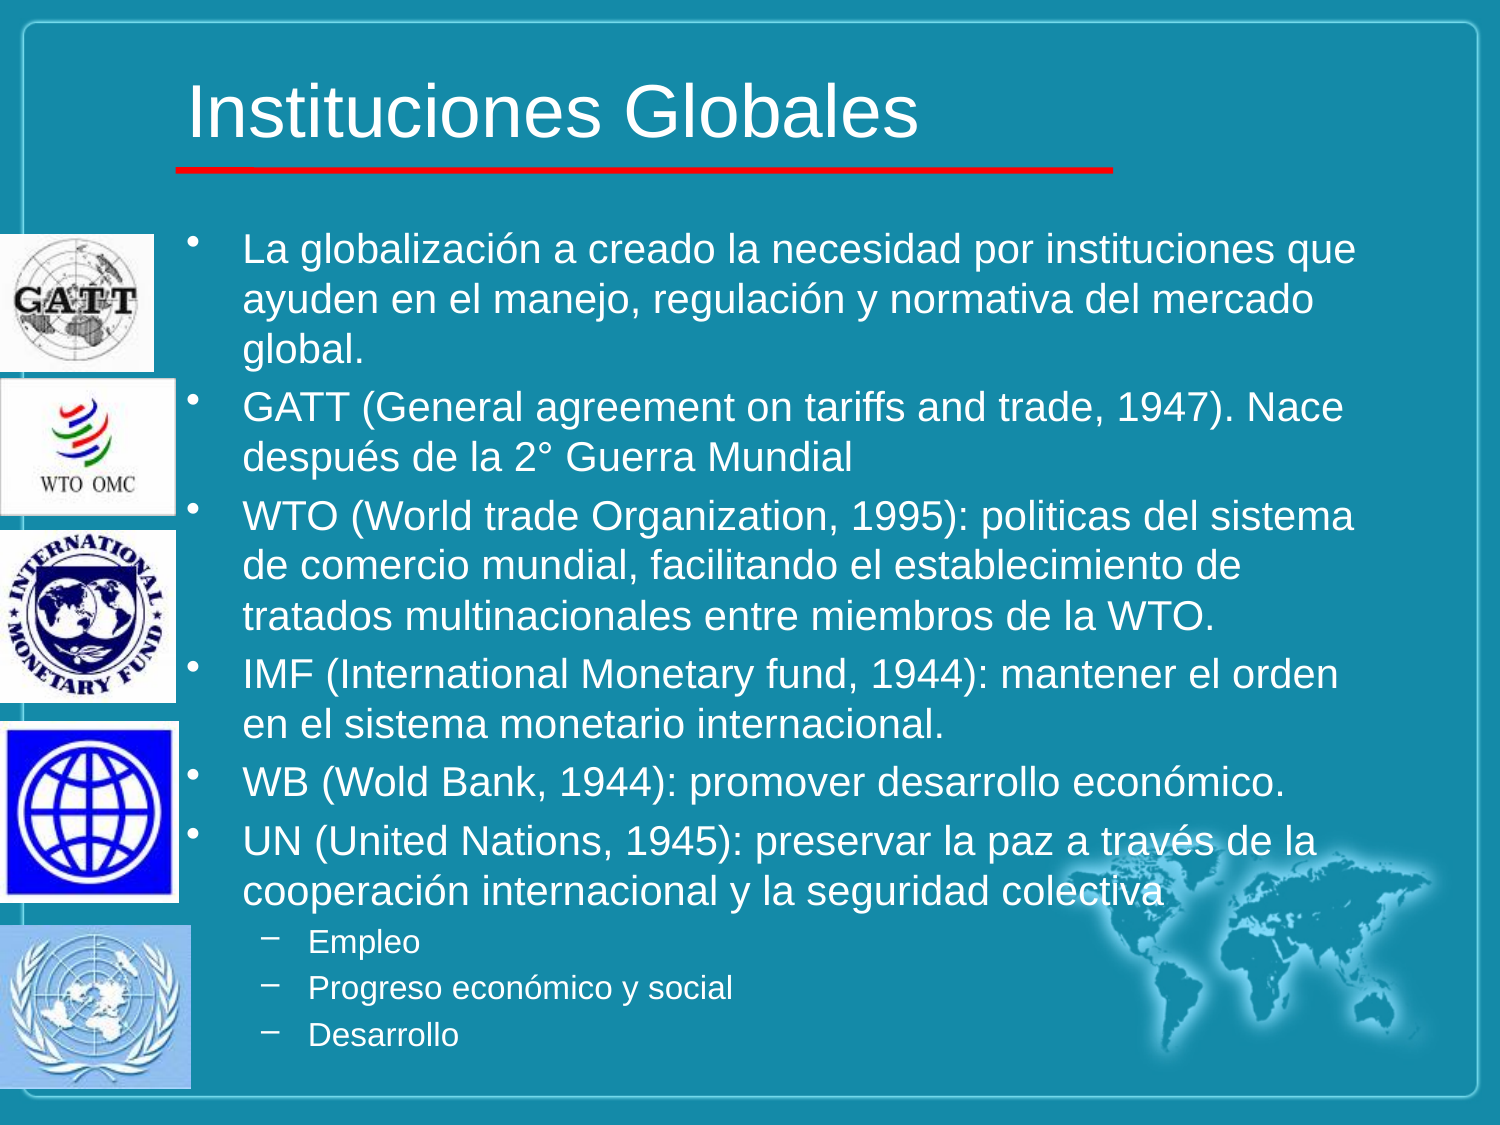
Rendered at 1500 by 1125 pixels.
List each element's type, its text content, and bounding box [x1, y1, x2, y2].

list La globalización a creado la necesidad por instituciones que ayuden en el manejo, regulación y normativa del mercado global. GATT (General agreement on tariffs and trade, 1947). Nace después de la 2° Guerra Mundial WTO (World trade Organization, 1995): politicas del sistema de comercio mundial, facilitando el establecimiento de tratados multinacionales entre miembros de la WTO. IMF (International Monetary fund, 1944): mantener el orden en el sistema monetario internacional. WB (Wold Bank, 1944): promover desarrollo económico. UN (United Nations, 1945): preservar la paz a través de la cooperación internacional y la seguridad colectiva Empleo Progreso económico y social Desarrollo [170, 213, 1407, 1091]
picture [0, 0, 1500, 1125]
title Instituciones Globales [170, 36, 1436, 179]
